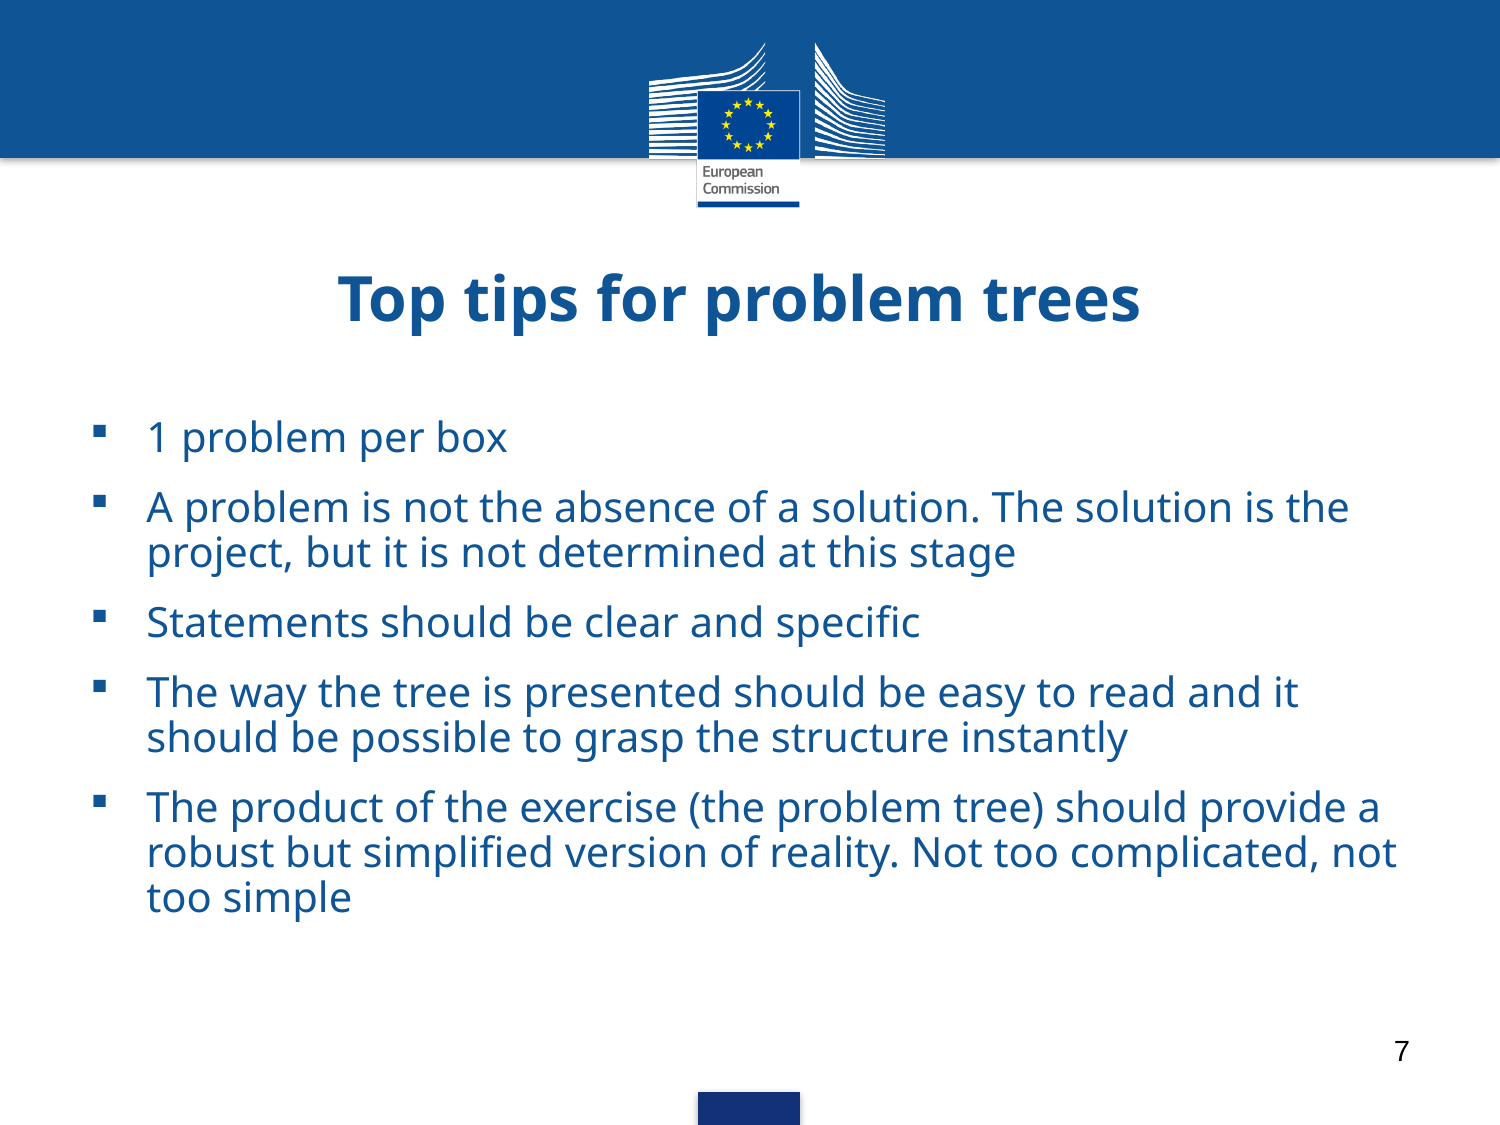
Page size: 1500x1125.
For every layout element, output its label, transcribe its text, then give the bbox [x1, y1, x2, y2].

slide_number 7 [1074, 1024, 1426, 1103]
list 1 problem per box A problem is not the absence of a solution. The solution is the project, but it is not determined at this stage Statements should be clear and specific The way the tree is presented should be easy to read and it should be possible to grasp the structure instantly The product of the exercise (the problem tree) should provide a robust but simplified version of reality. Not too complicated, not too simple [74, 408, 1426, 1048]
picture [649, 42, 885, 208]
title Top tips for problem trees [64, 219, 1416, 374]
